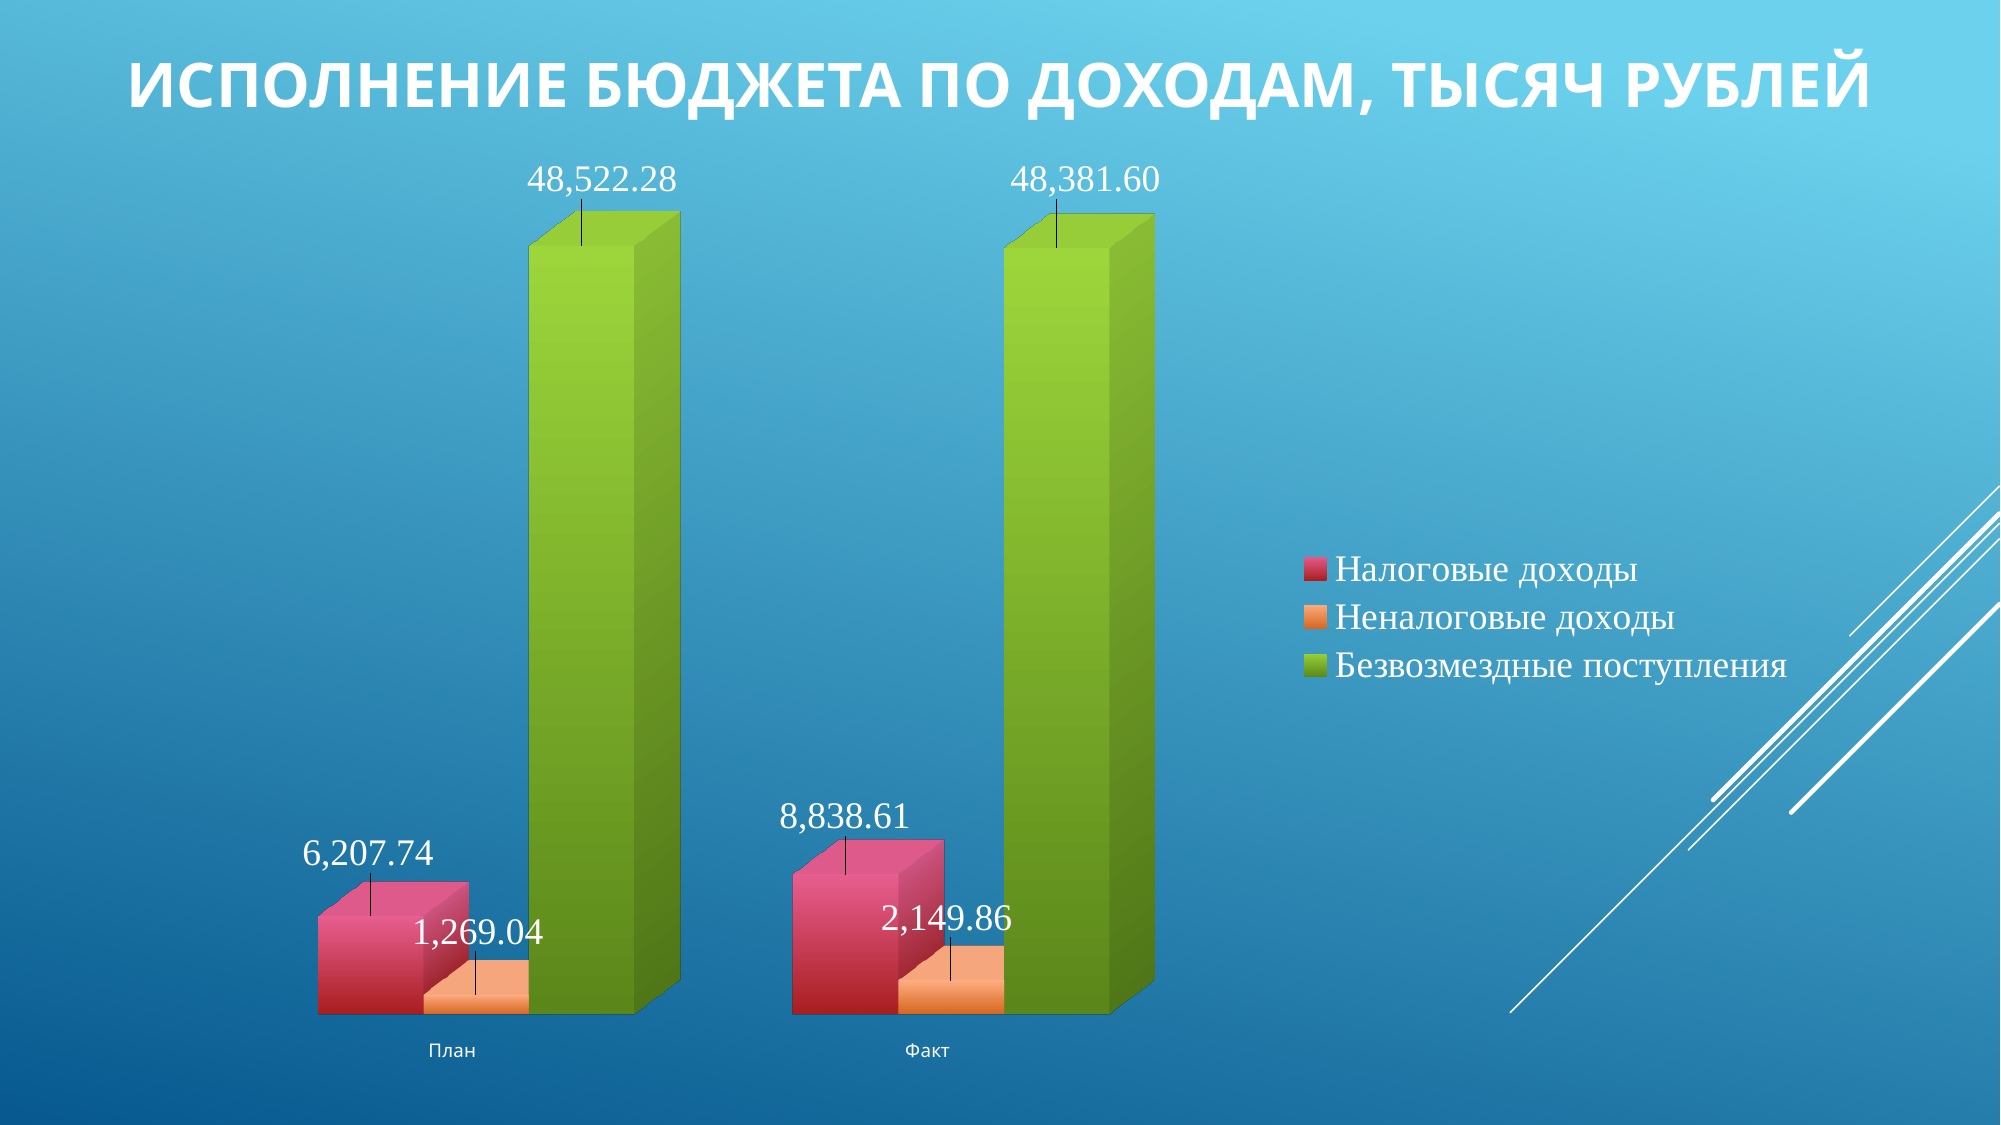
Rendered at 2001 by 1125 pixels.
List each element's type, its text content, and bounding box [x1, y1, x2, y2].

chart [180, 151, 1814, 1084]
text_box Исполнение бюджета по доходам, тысяч рублей [0, 14, 2000, 152]
